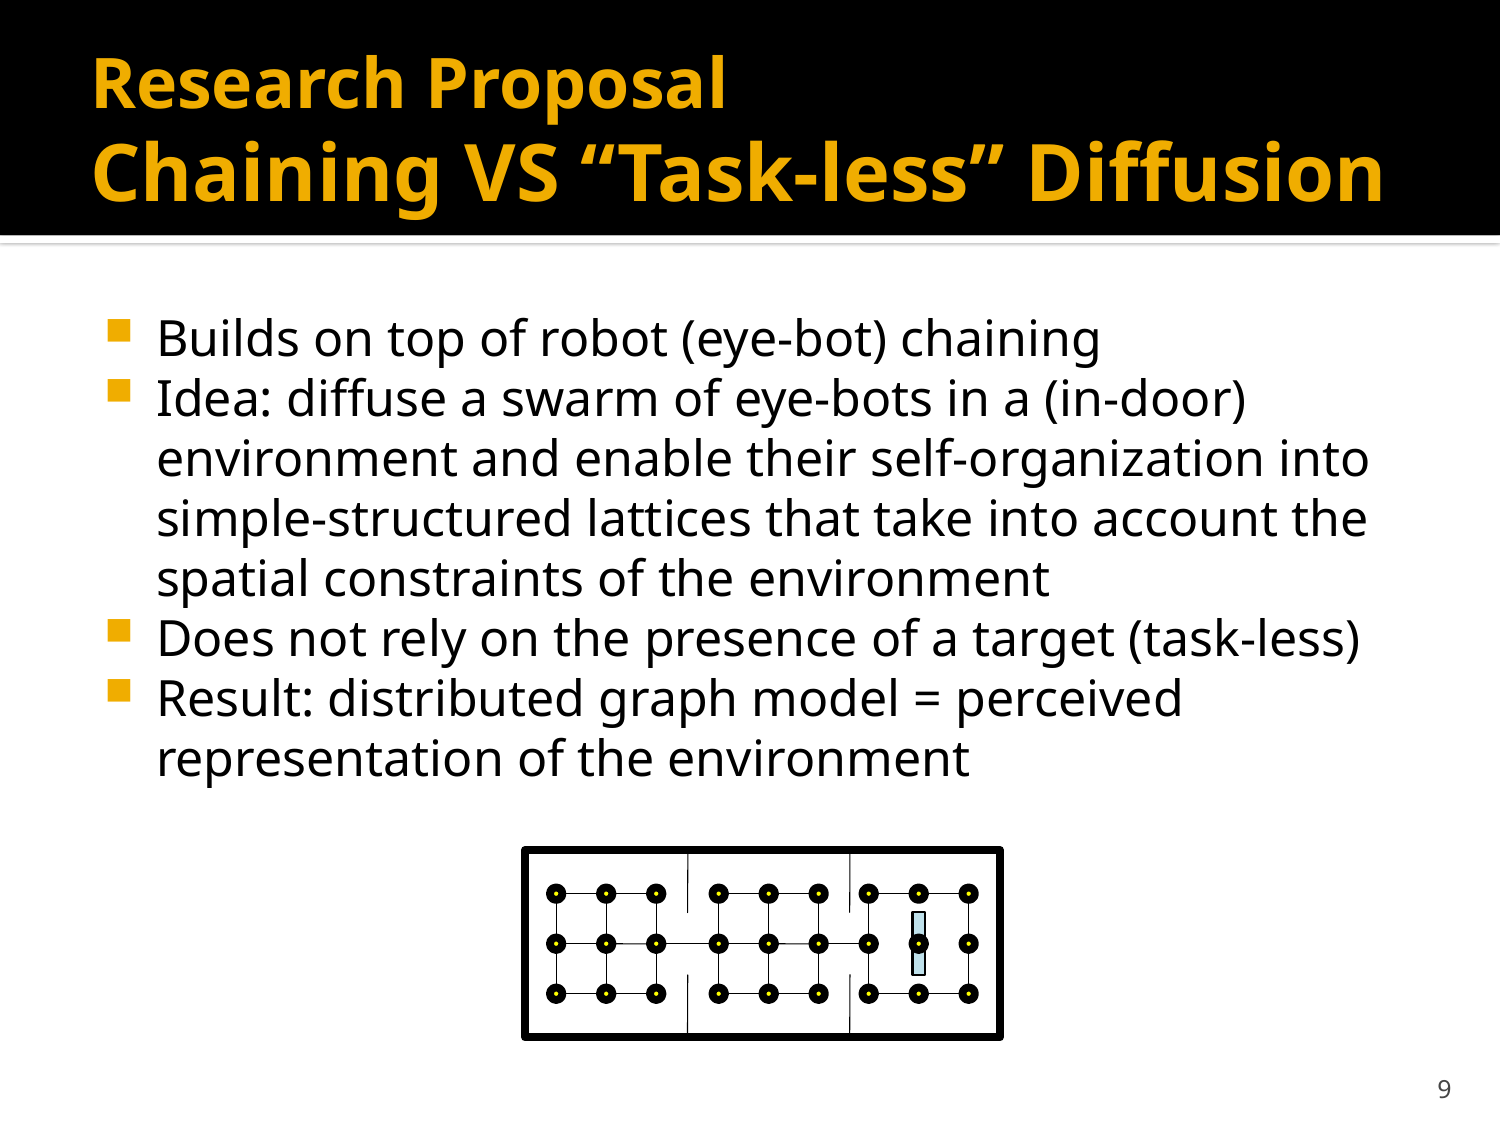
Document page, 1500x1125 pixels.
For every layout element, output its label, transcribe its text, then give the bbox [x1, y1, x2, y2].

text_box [524, 849, 1000, 1038]
list Builds on top of robot (eye-bot) chaining Idea: diffuse a swarm of eye-bots in a (in-door) environment and enable their self-organization into simple-structured lattices that take into account the spatial constraints of the environment Does not rely on the presence of a target (task-less) Result: distributed graph model = perceived representation of the environment [75, 291, 1425, 1050]
slide_number 9 [1345, 1062, 1467, 1108]
title Research Proposal Chaining VS “Task-less” Diffusion [75, 25, 1425, 231]
